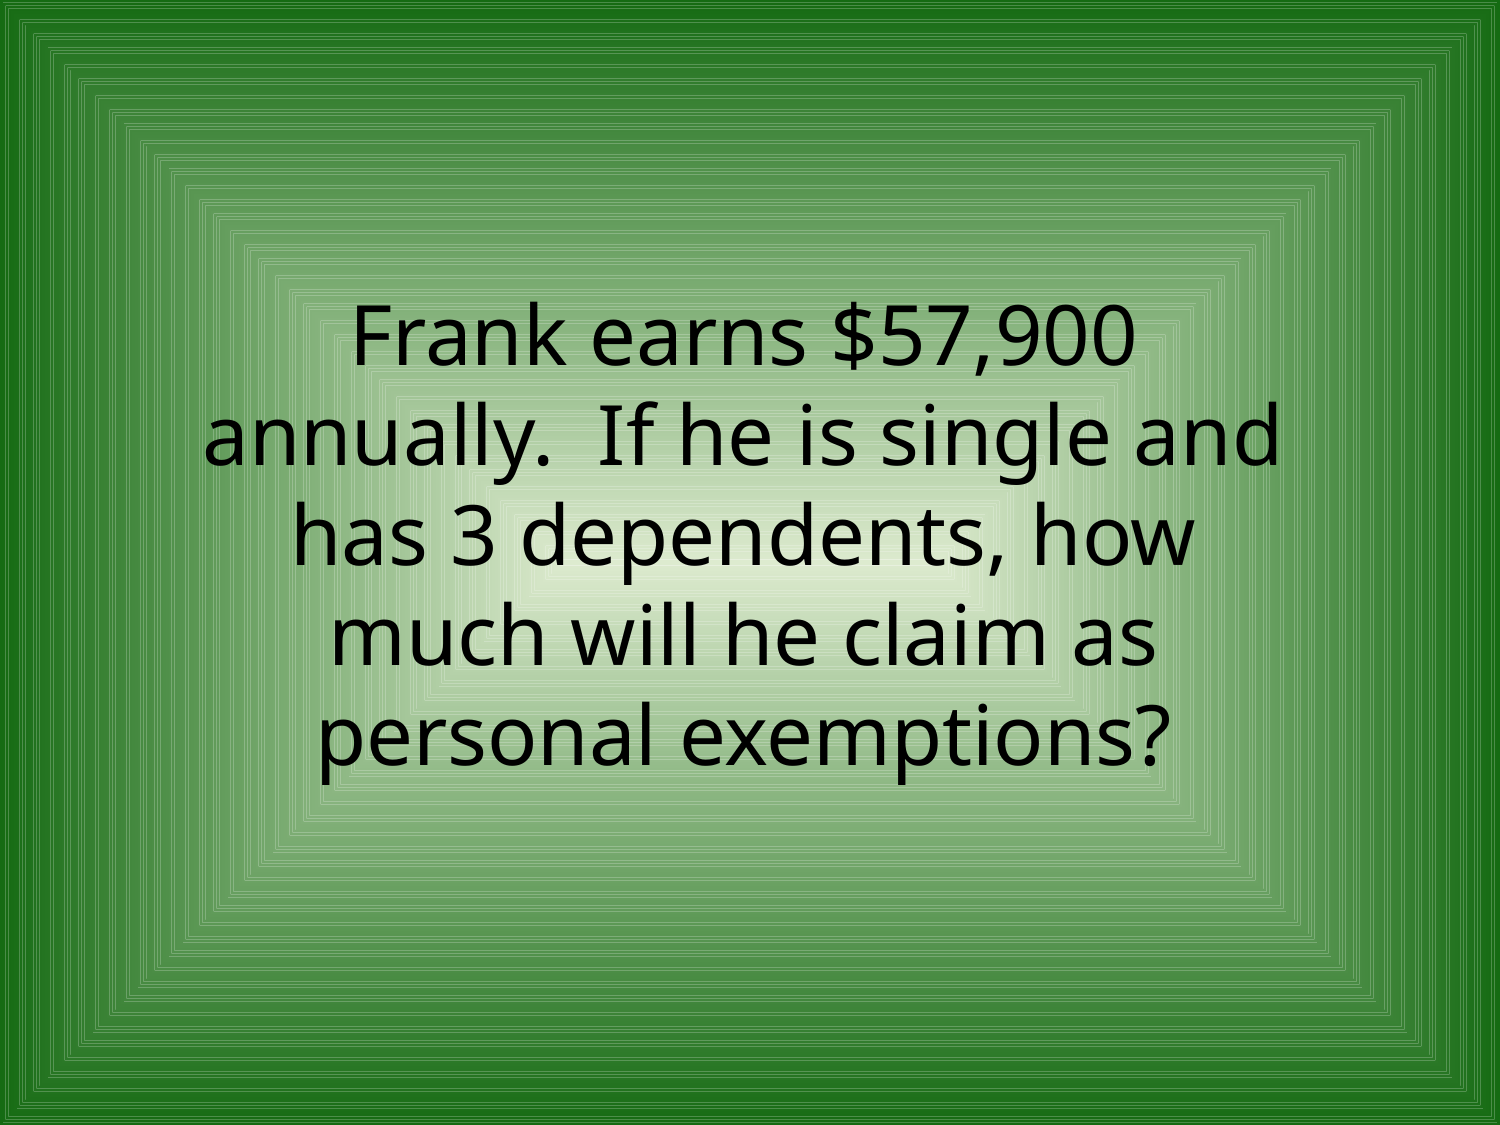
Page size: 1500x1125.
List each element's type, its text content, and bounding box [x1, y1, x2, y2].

text_box Frank earns $57,900 annually. If he is single and has 3 dependents, how much will he claim as personal exemptions? [187, 275, 1300, 790]
